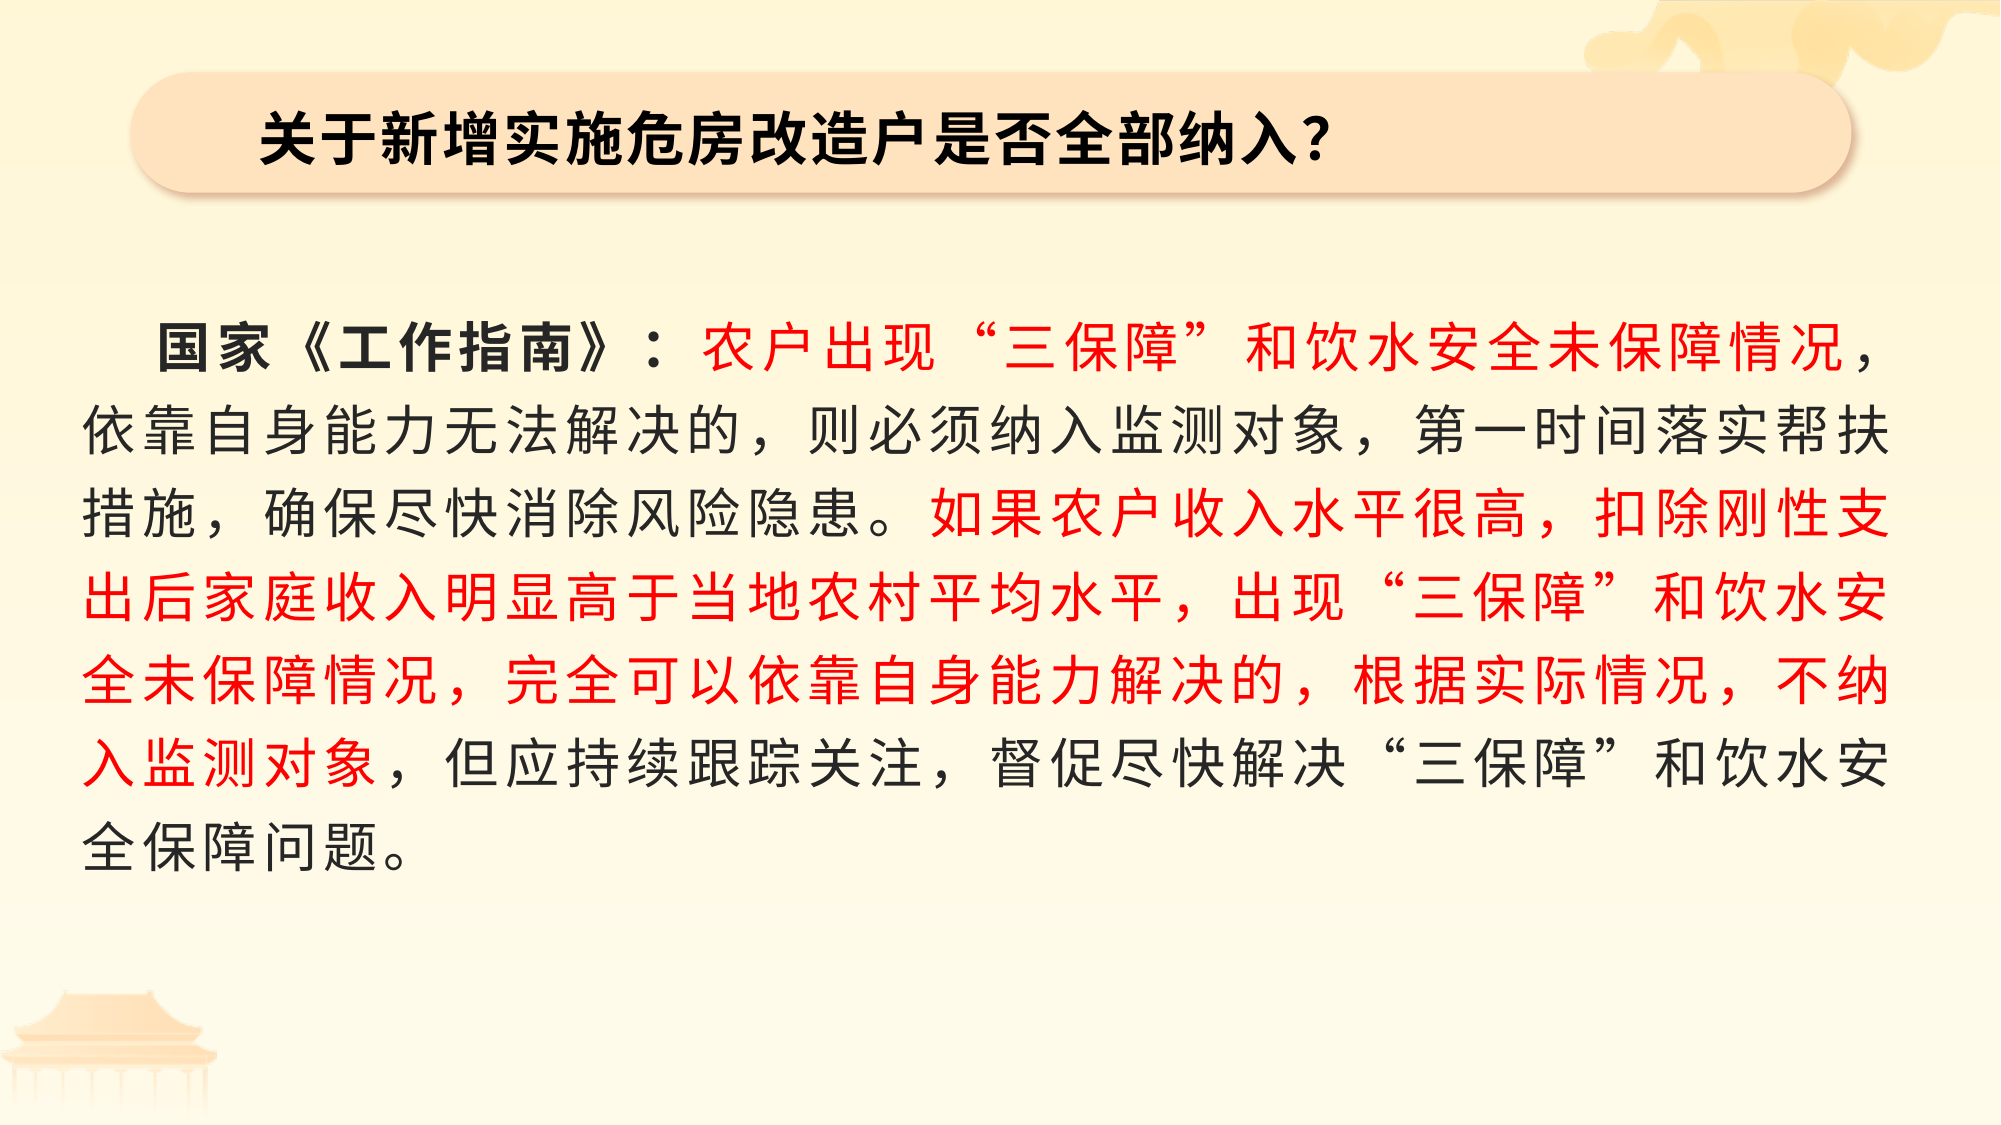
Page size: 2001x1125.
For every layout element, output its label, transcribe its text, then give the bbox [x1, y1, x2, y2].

picture [0, 0, 2000, 1125]
text_box [100, 726, 1900, 1039]
text_box 国家《工作指南》：农户出现“三保障”和饮水安全未保障情况，依靠自身能力无法解决的，则必须纳入监测对象，第一时间落实帮扶措施，确保尽快消除风险隐患。如果农户收入水平很高，扣除刚性支出后家庭收入明显高于当地农村平均水平，出现“三保障”和饮水安全未保障情况，完全可以依靠自身能力解决的，根据实际情况，不纳入监测对象，但应持续跟踪关注，督促尽快解决“三保障”和饮水安全保障问题。 [67, 218, 1915, 1122]
text_box 关于新增实施危房改造户是否全部纳入？ [243, 85, 1785, 186]
text_box [129, 71, 1853, 194]
